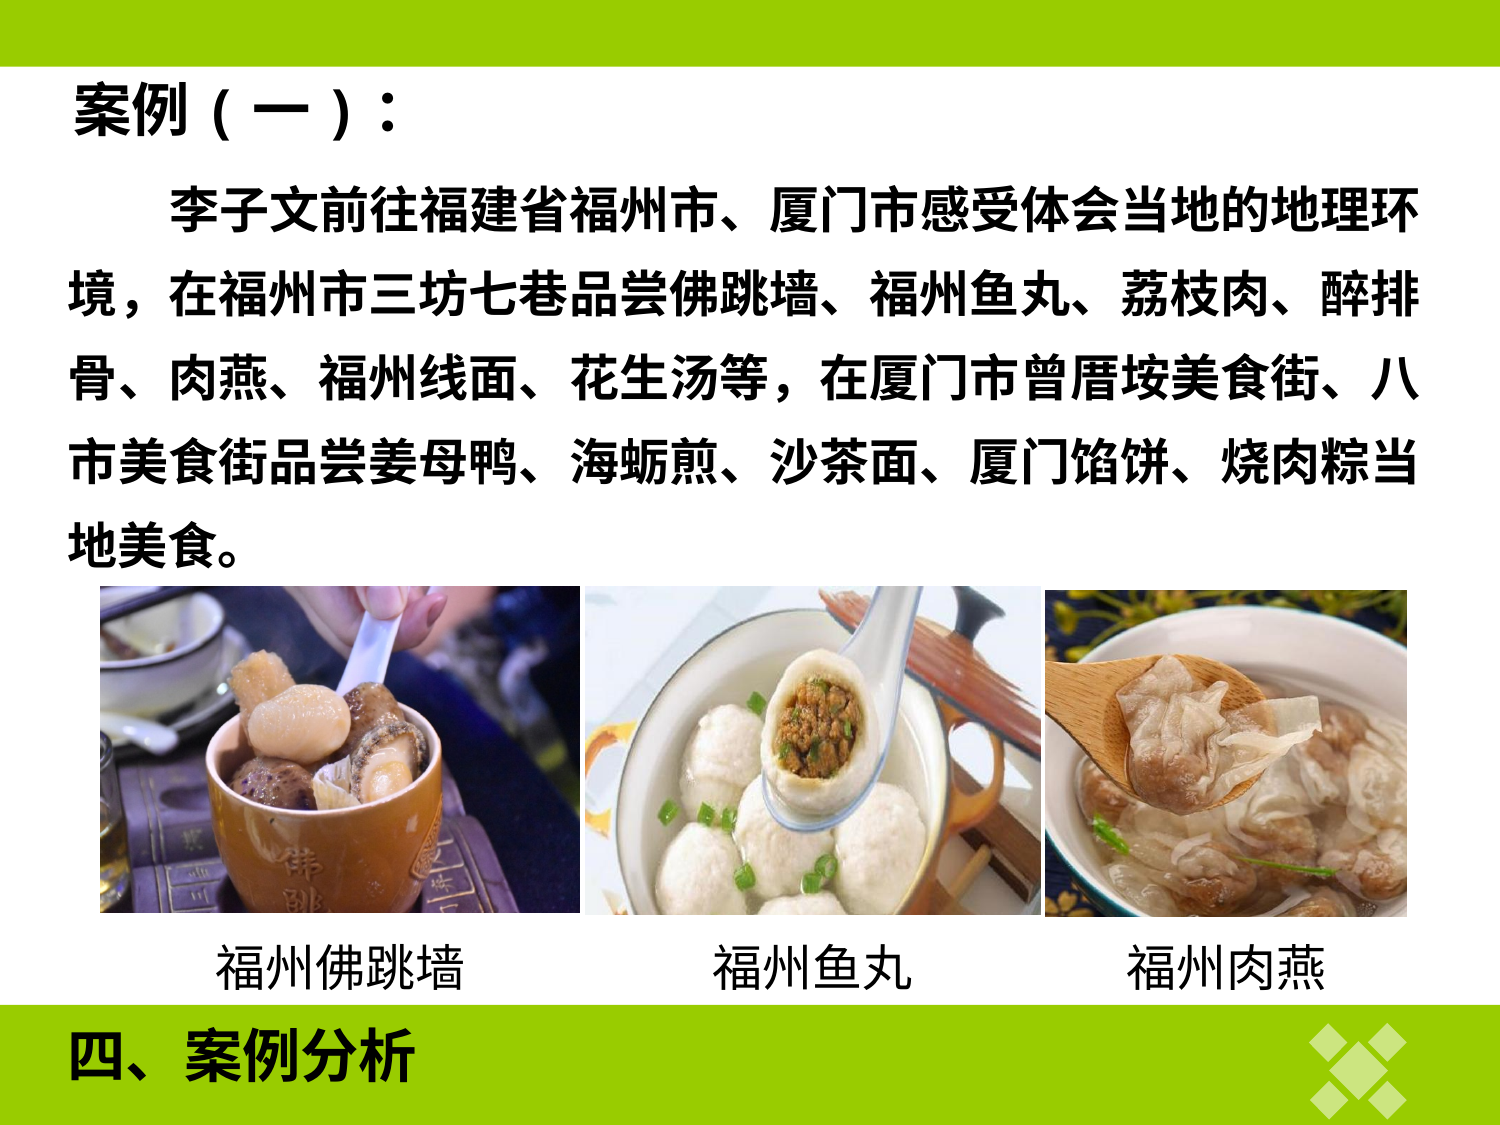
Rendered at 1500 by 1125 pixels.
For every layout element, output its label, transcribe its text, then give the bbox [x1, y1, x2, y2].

text_box 福州肉燕 [1045, 928, 1407, 1004]
picture [584, 585, 1041, 915]
text_box 四、案例分析 [53, 1011, 1258, 1097]
picture [1045, 590, 1407, 918]
text_box 案例(一)： [0, 80, 451, 151]
text_box 福州鱼丸 [585, 928, 1041, 1004]
text_box 福州佛跳墙 [100, 928, 580, 1004]
text_box 李子文前往福建省福州市、厦门市感受体会当地的地理环境，在福州市三坊七巷品尝佛跳墙、福州鱼丸、荔枝肉、醉排骨、肉燕、福州线面、花生汤等，在厦门市曾厝垵美食街、八市美食街品尝姜母鸭、海蛎煎、沙茶面、厦门馅饼、烧肉粽当地美食。 [53, 146, 1436, 582]
picture [100, 585, 580, 913]
